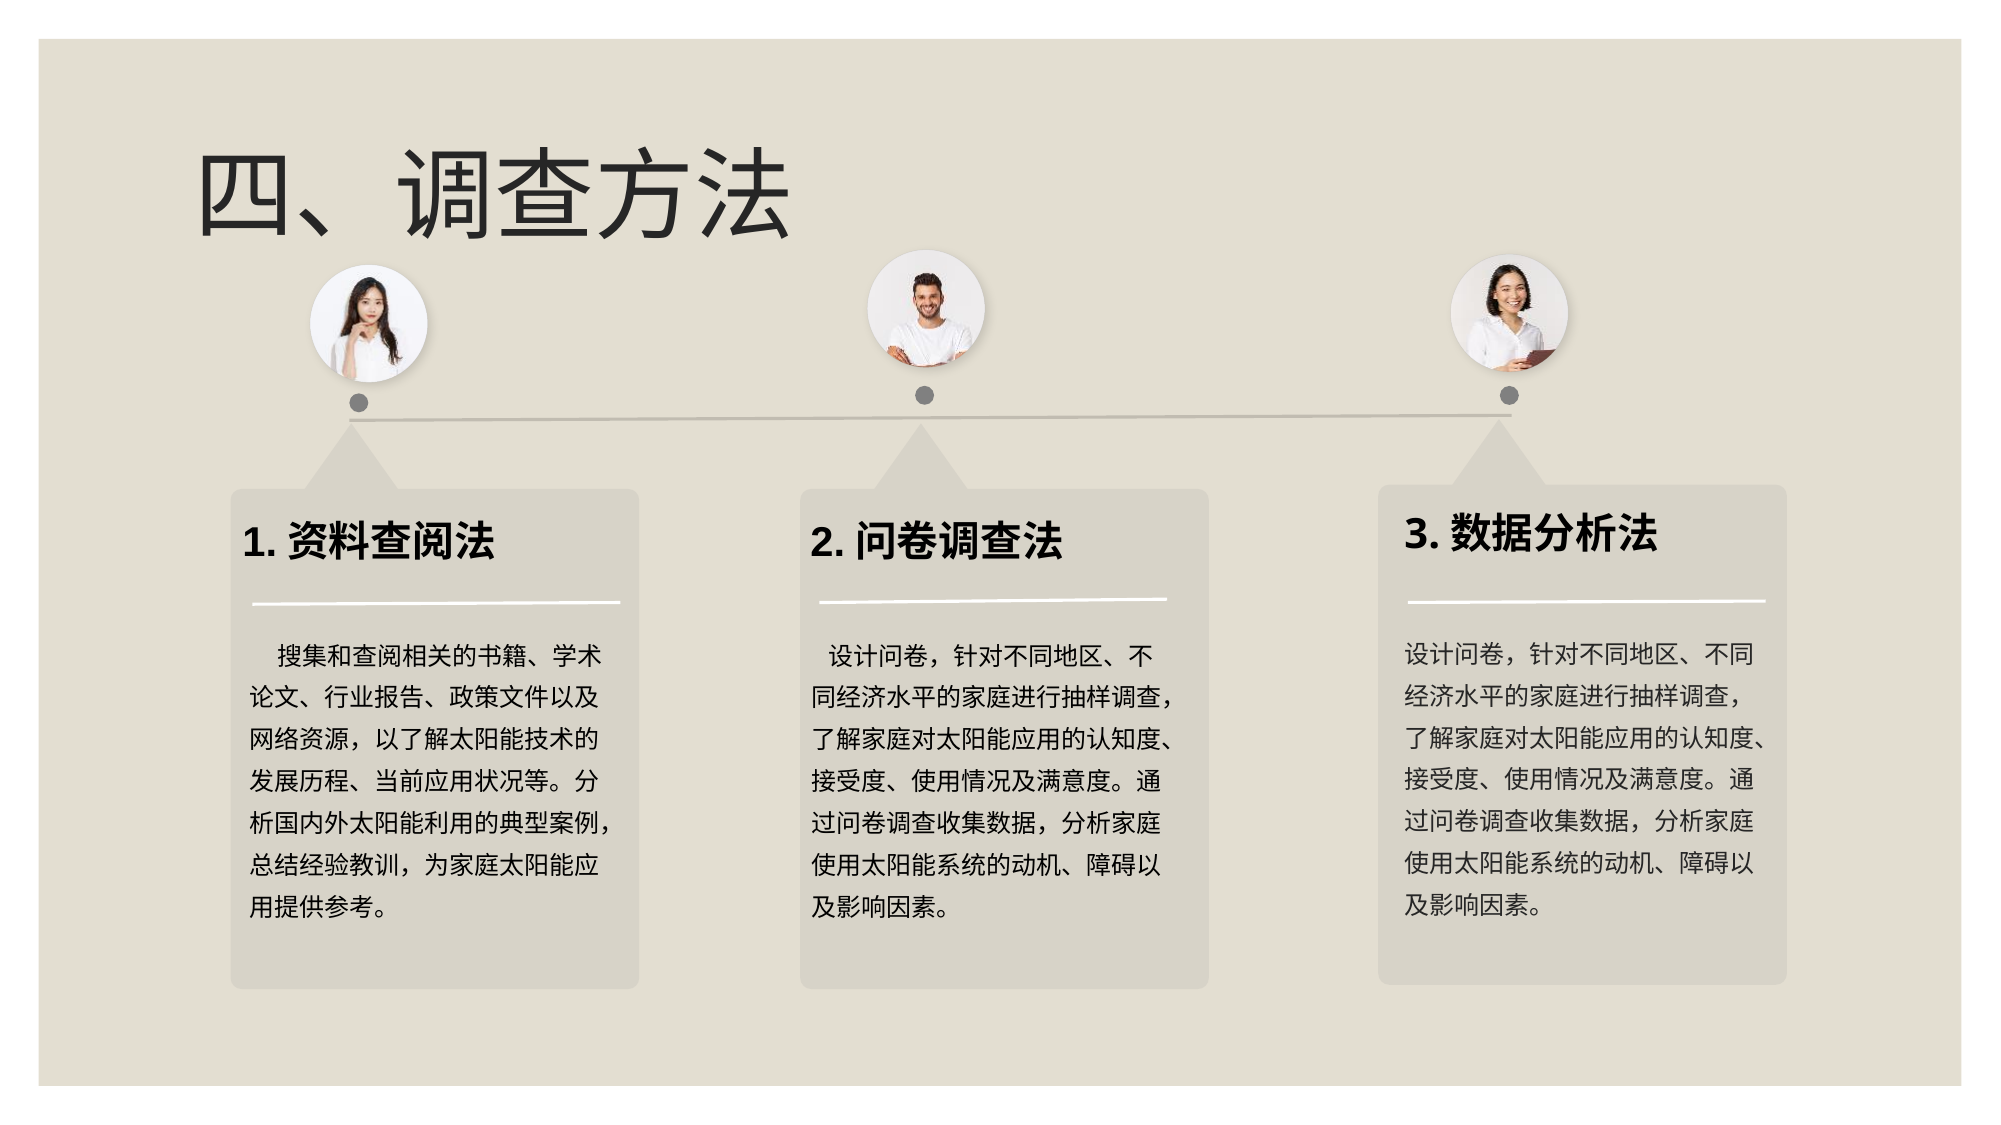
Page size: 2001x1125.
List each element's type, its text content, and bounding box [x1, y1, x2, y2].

text_box 2.问卷调查法 [810, 504, 1173, 574]
text_box [1377, 428, 1788, 986]
text_box [229, 426, 641, 991]
text_box [799, 428, 1210, 991]
text_box 1.资料查阅法 [242, 504, 605, 574]
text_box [349, 415, 1512, 421]
text_box 设计问卷，针对不同地区、不同经济水平的家庭进行抽样调查，了解家庭对太阳能应用的认知度、接受度、使用情况及满意度。通过问卷调查收集数据，分析家庭使用太阳能系统的动机、障碍以及影响因素。 [811, 627, 1174, 938]
text_box 设计问卷，针对不同地区、不同经济水平的家庭进行抽样调查，了解家庭对太阳能应用的认知度、接受度、使用情况及满意度。通过问卷调查收集数据，分析家庭使用太阳能系统的动机、障碍以及影响因素。 [1404, 626, 1767, 936]
text_box 3.数据分析法 [1404, 497, 1767, 566]
text_box [348, 392, 370, 411]
picture [309, 264, 428, 383]
text_box [1498, 384, 1520, 406]
title 四、调查方法 [179, 105, 1825, 294]
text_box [819, 599, 1168, 603]
text_box [914, 384, 936, 406]
picture [1450, 254, 1569, 372]
text_box 搜集和查阅相关的书籍、学术论文、行业报告、政策文件以及网络资源，以了解太阳能技术的发展历程、当前应用状况等。分析国内外太阳能利用的典型案例，总结经验教训，为家庭太阳能应用提供参考。 [249, 627, 612, 938]
picture [867, 249, 985, 368]
